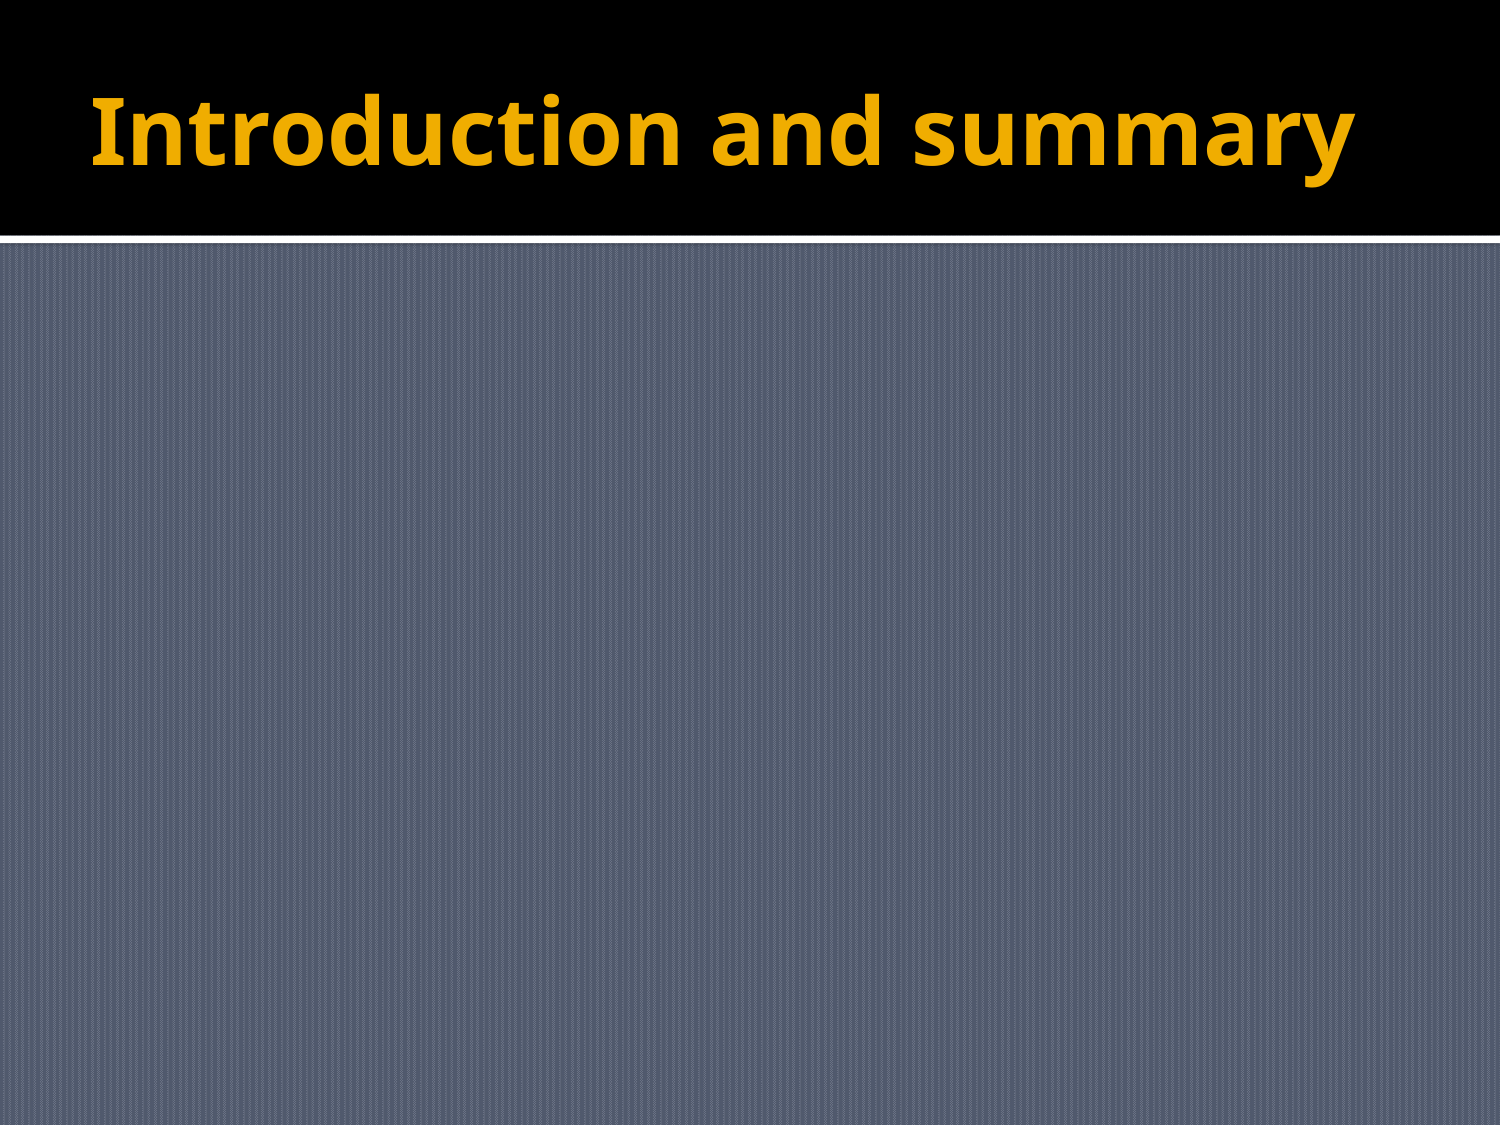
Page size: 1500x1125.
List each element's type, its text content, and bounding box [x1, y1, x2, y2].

title Introduction and summary [75, 25, 1425, 231]
